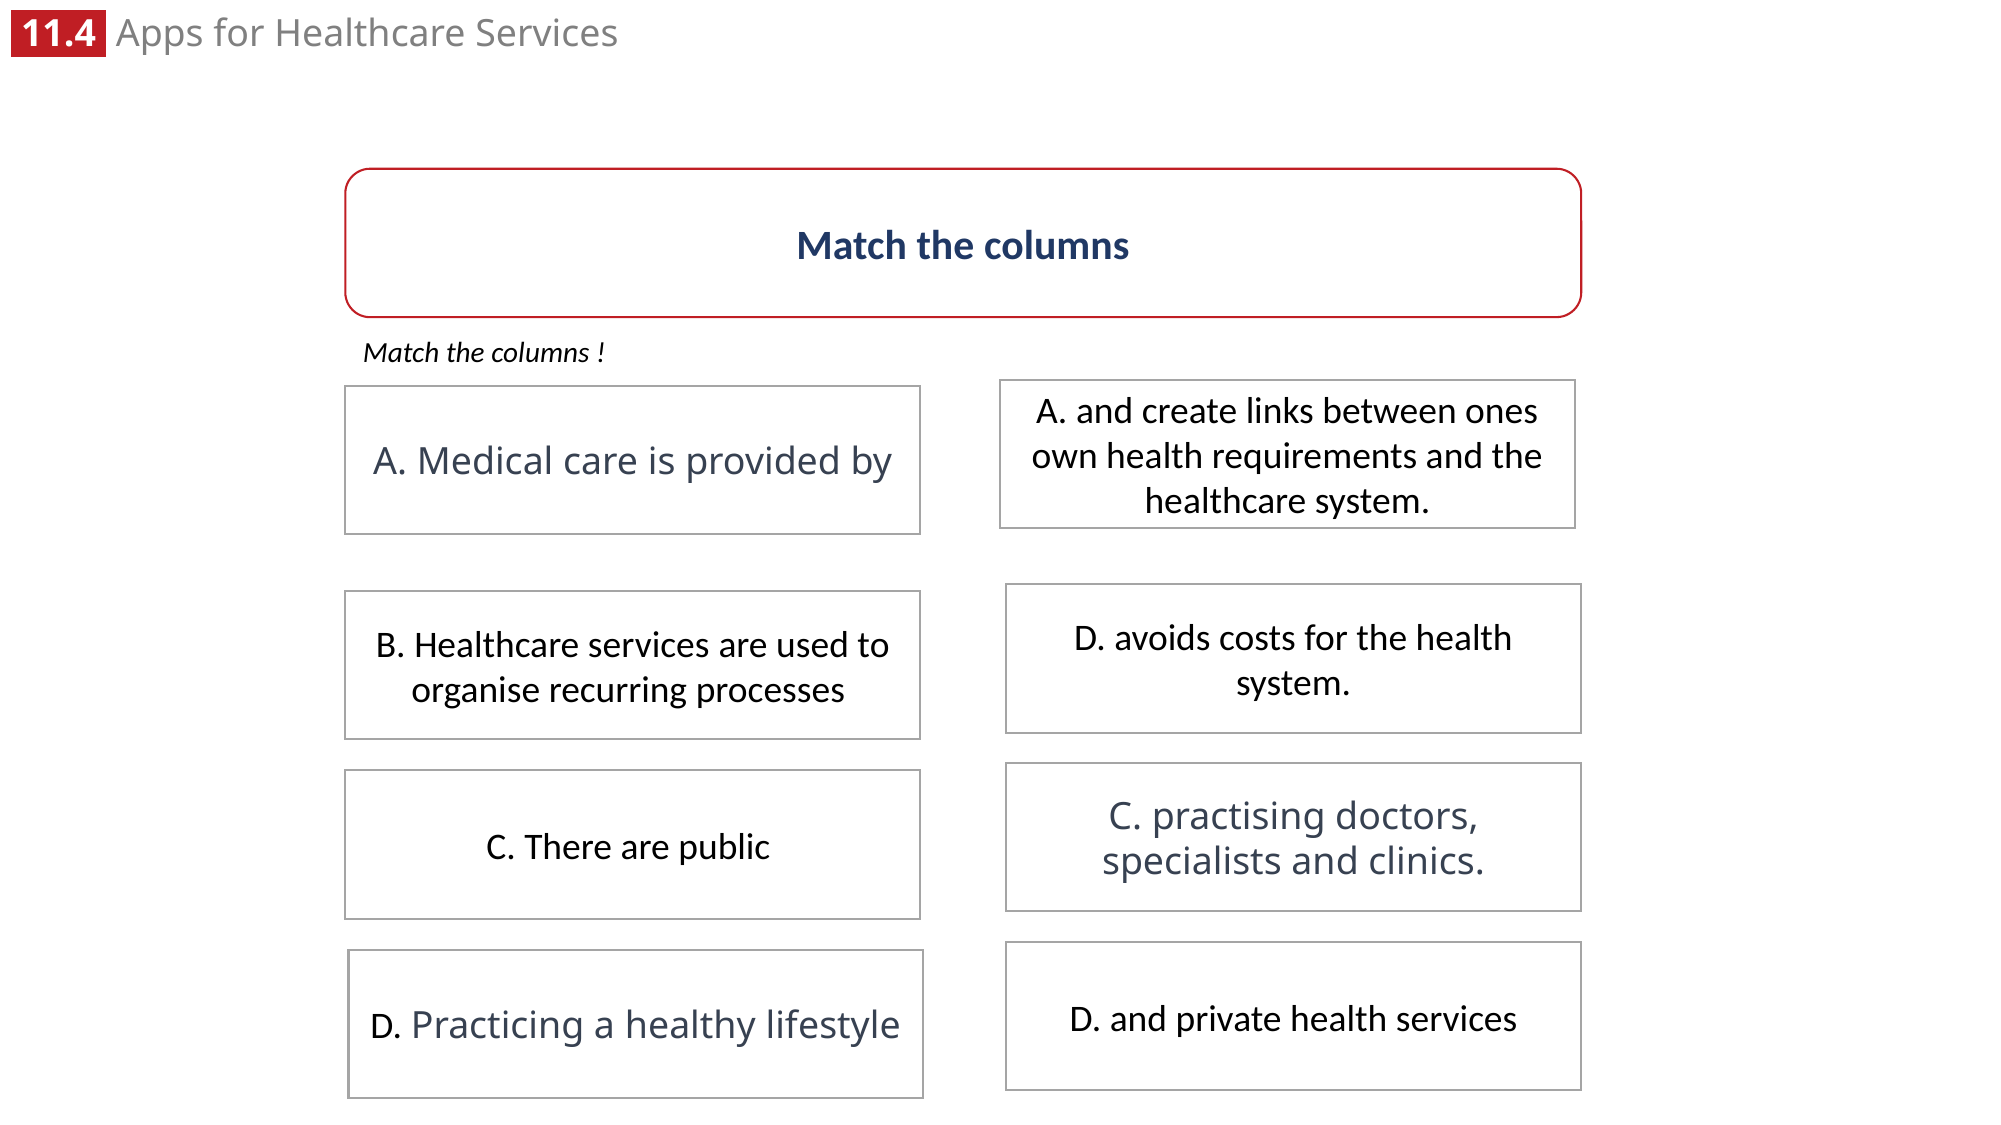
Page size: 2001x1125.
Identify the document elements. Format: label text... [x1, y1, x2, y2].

text_box Match the columns [344, 167, 1583, 319]
text_box B. Healthcare services are used to organise recurring processes [344, 590, 921, 740]
text_box D. and private health services [1005, 941, 1582, 1091]
text_box C. There are public [344, 769, 921, 920]
text_box D. avoids costs for the health system. [1005, 583, 1582, 734]
text_box A. Medical care is provided by [344, 385, 921, 535]
text_box D. Practicing a healthy lifestyle [347, 949, 924, 1099]
text_box C. practising doctors, specialists and clinics. [1005, 762, 1582, 912]
text_box A. and create links between ones own health requirements and the healthcare system. [999, 379, 1576, 529]
text_box Match the columns ! [348, 325, 621, 376]
